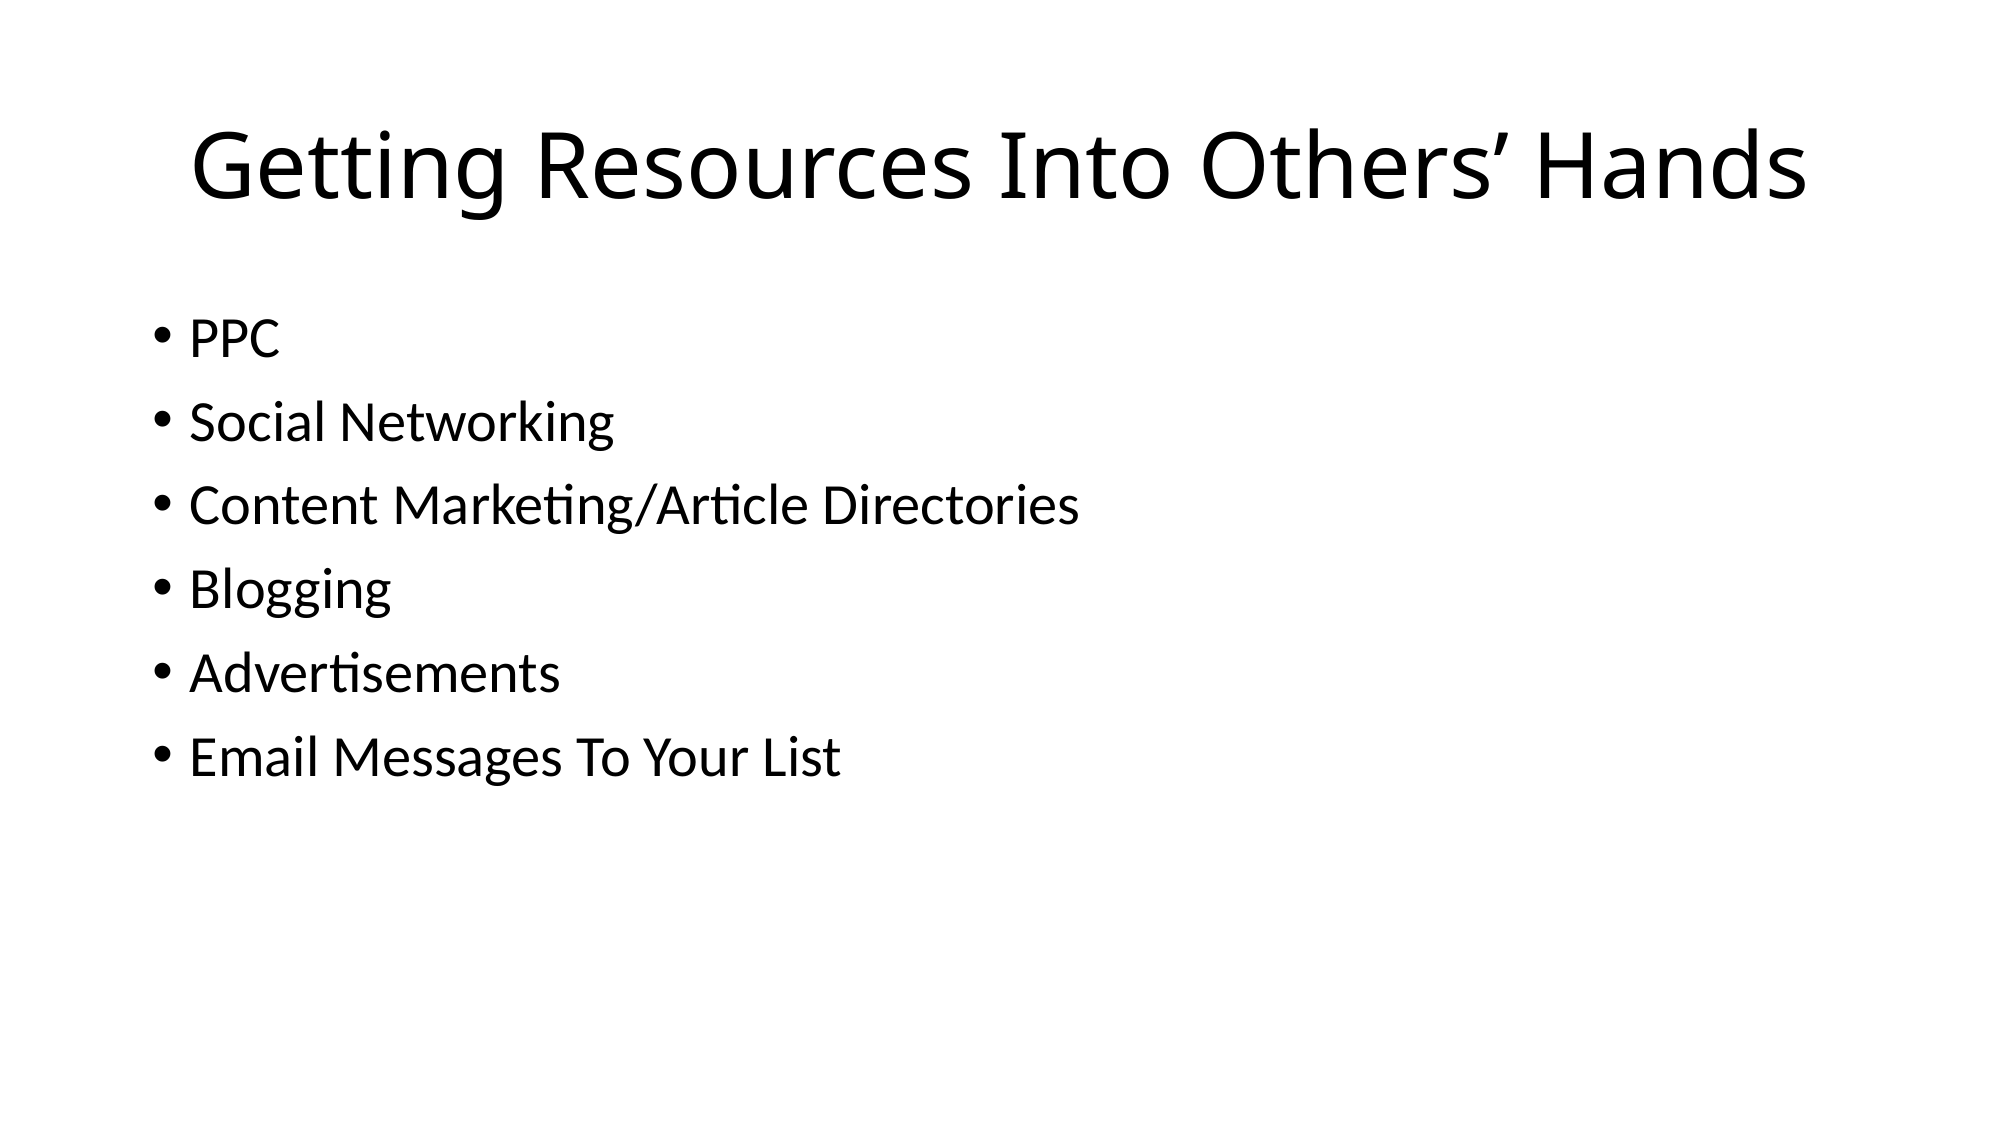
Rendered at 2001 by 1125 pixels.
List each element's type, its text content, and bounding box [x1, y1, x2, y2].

list PPC Social Networking Content Marketing/Article Directories Blogging Advertisements Email Messages To Your List [137, 299, 1863, 1014]
title Getting Resources Into Others’ Hands [137, 59, 1863, 278]
